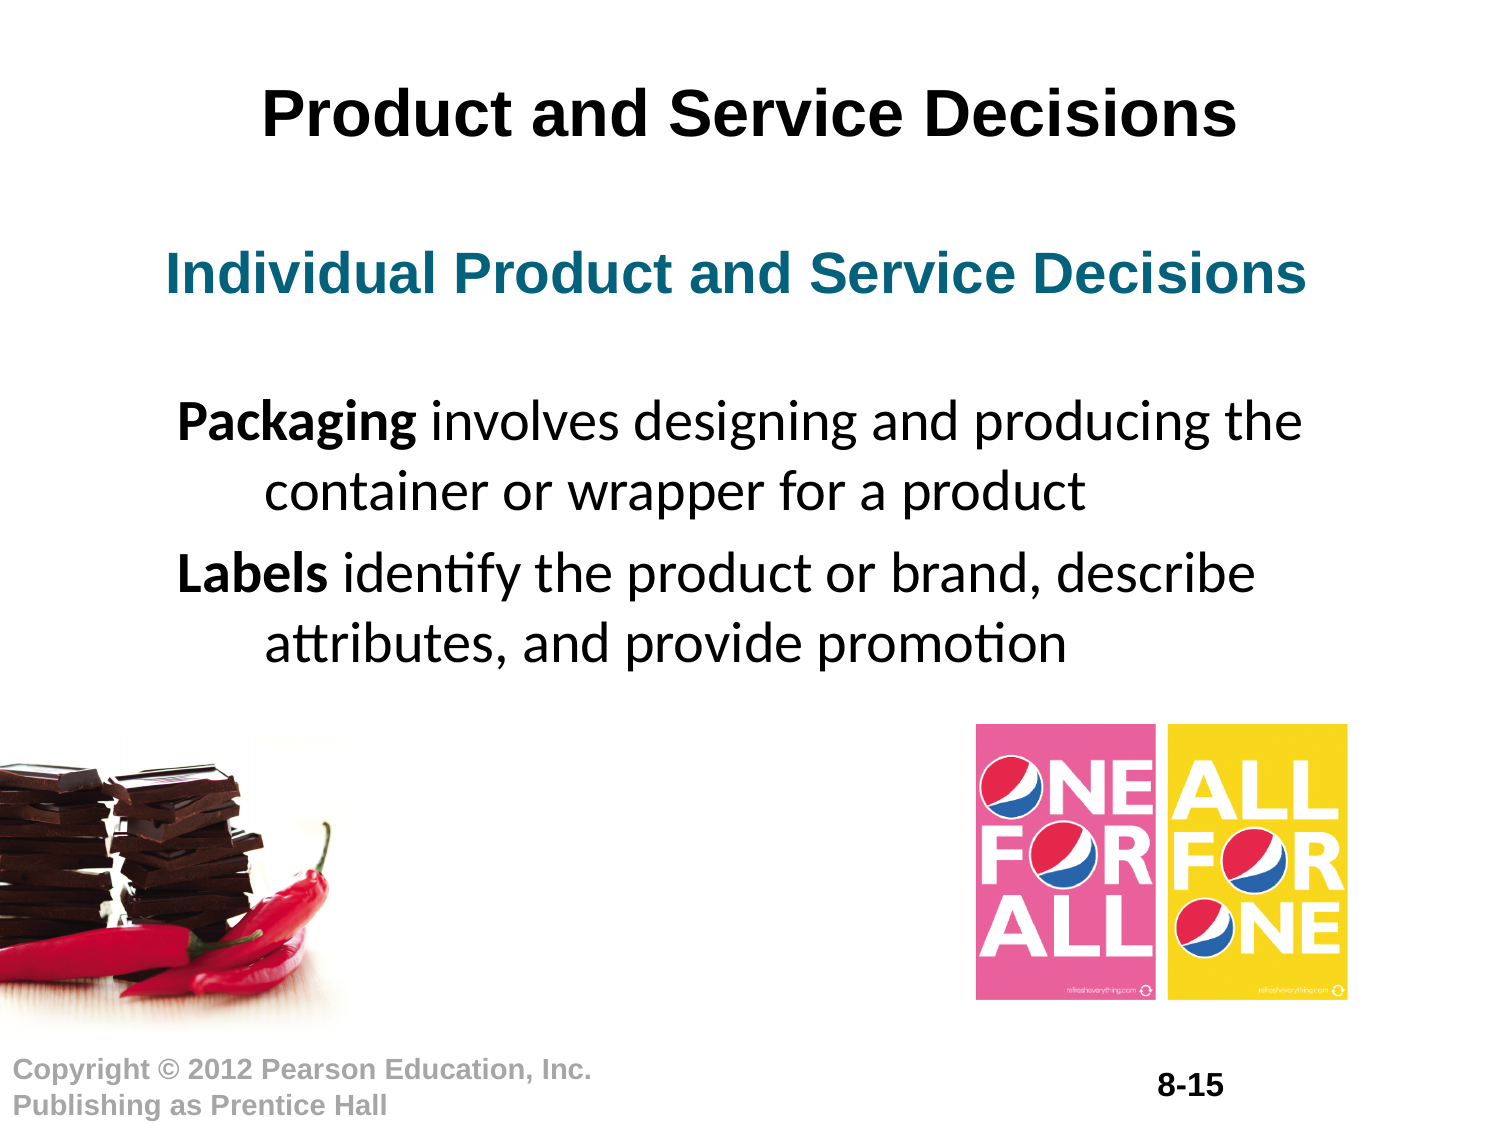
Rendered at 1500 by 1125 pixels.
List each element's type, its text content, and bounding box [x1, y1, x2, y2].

list Packaging involves designing and producing the container or wrapper for a product Labels identify the product or brand, describe attributes, and provide promotion [162, 374, 1363, 863]
picture [974, 724, 1349, 1000]
title Product and Service Decisions [112, 37, 1388, 188]
picture [0, 737, 361, 1038]
list Individual Product and Service Decisions [149, 237, 1326, 313]
